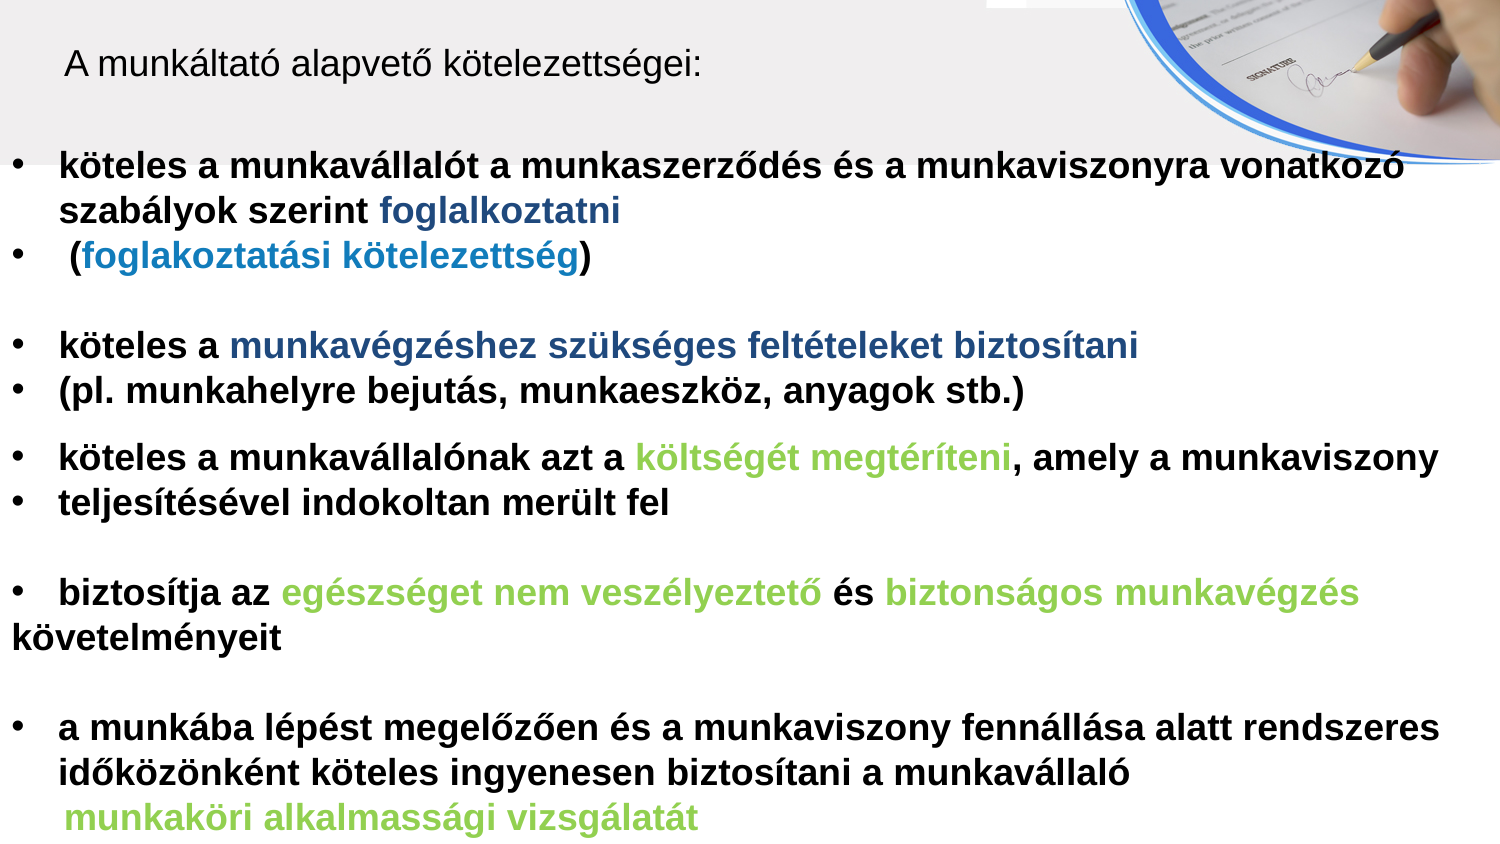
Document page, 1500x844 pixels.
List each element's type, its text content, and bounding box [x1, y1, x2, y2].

text_box köteles a munkavállalónak azt a költségét megtéríteni, amely a munkaviszony teljesítésével indokoltan merült fel biztosítja az egészséget nem veszélyeztető és biztonságos munkavégzés követelményeit a munkába lépést megelőzően és a munkaviszony fennállása alatt rendszeres időközönként köteles ingyenesen biztosítani a munkavállaló munkaköri alkalmassági vizsgálatát [0, 425, 1471, 844]
picture [0, 0, 1500, 844]
text_box köteles a munkavállalót a munkaszerződés és a munkaviszonyra vonatkozó szabályok szerint foglalkoztatni (foglakoztatási kötelezettség) köteles a munkavégzéshez szükséges feltételeket biztosítani (pl. munkahelyre bejutás, munkaeszköz, anyagok stb.) [0, 133, 1436, 418]
text_box A munkáltató alapvető kötelezettségei: [49, 32, 718, 92]
